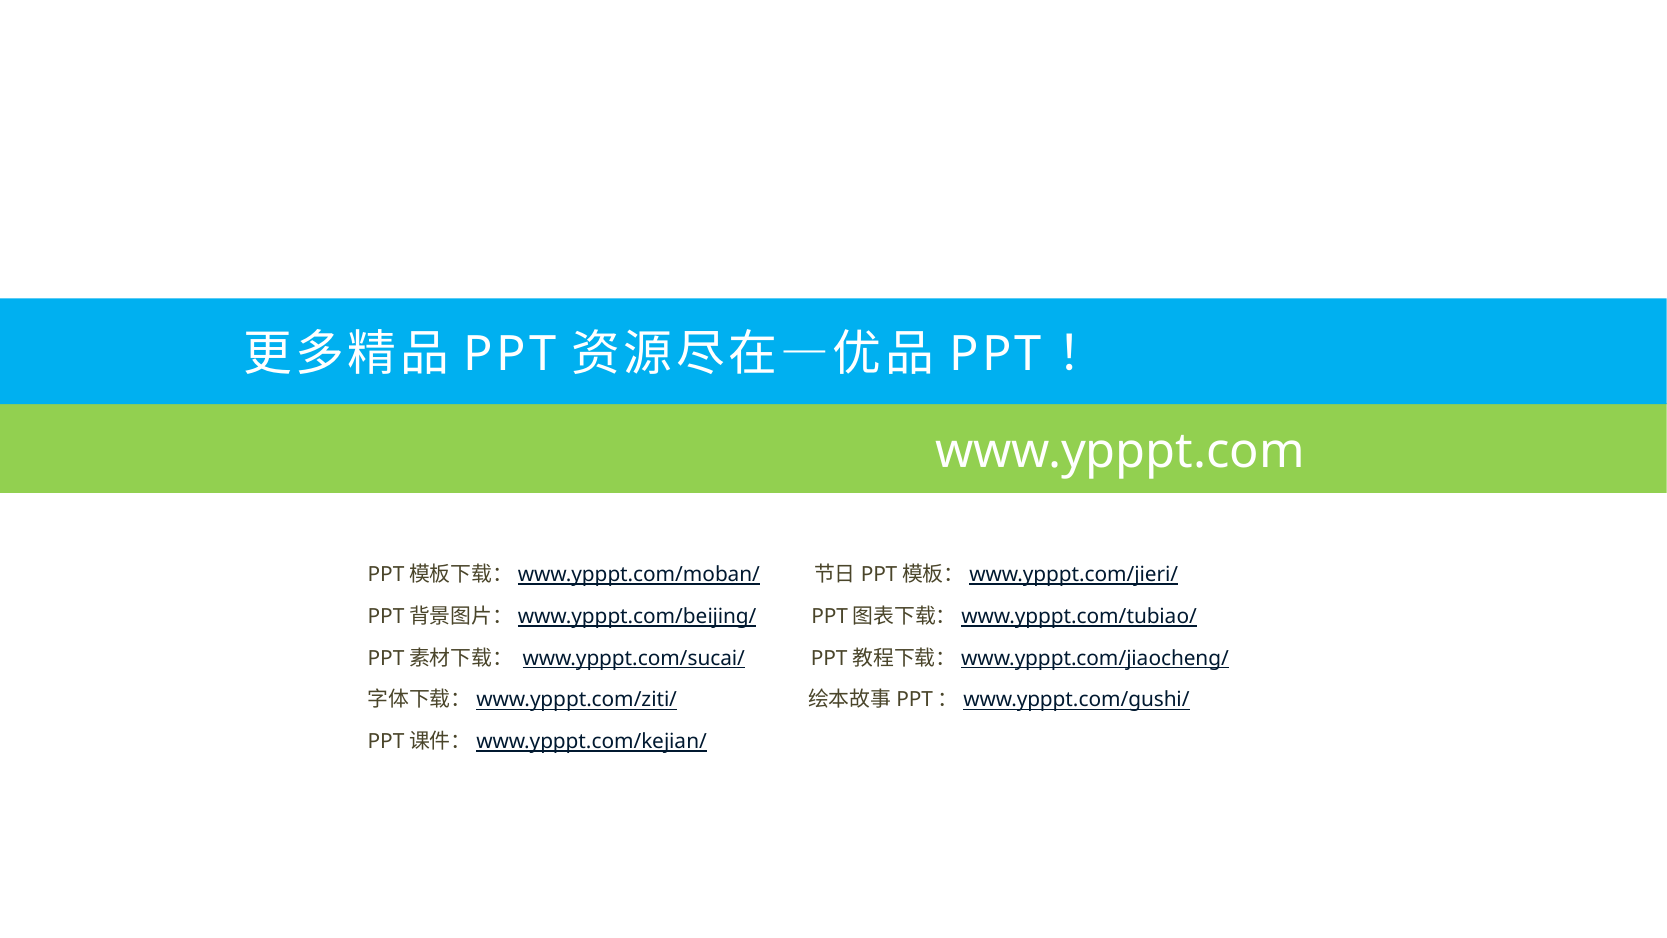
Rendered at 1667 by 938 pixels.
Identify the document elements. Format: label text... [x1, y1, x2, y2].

text_box www.ypppt.com [0, 405, 1667, 494]
text_box 更多精品PPT资源尽在—优品PPT！ [0, 297, 1667, 405]
text_box PPT模板下载：www.ypppt.com/moban/ 节日PPT模板：www.ypppt.com/jieri/ PPT背景图片：www.ypppt.com/beijing/ PPT图表下载：www.ypppt.com/tubiao/ PPT素材下载： www.ypppt.com/sucai/ PPT教程下载：www.ypppt.com/jiaocheng/ 字体下载：www.ypppt.com/ziti/ 绘本故事PPT：www.ypppt.com/gushi/ PPT课件：www.ypppt.com/kejian/ [352, 535, 1297, 768]
